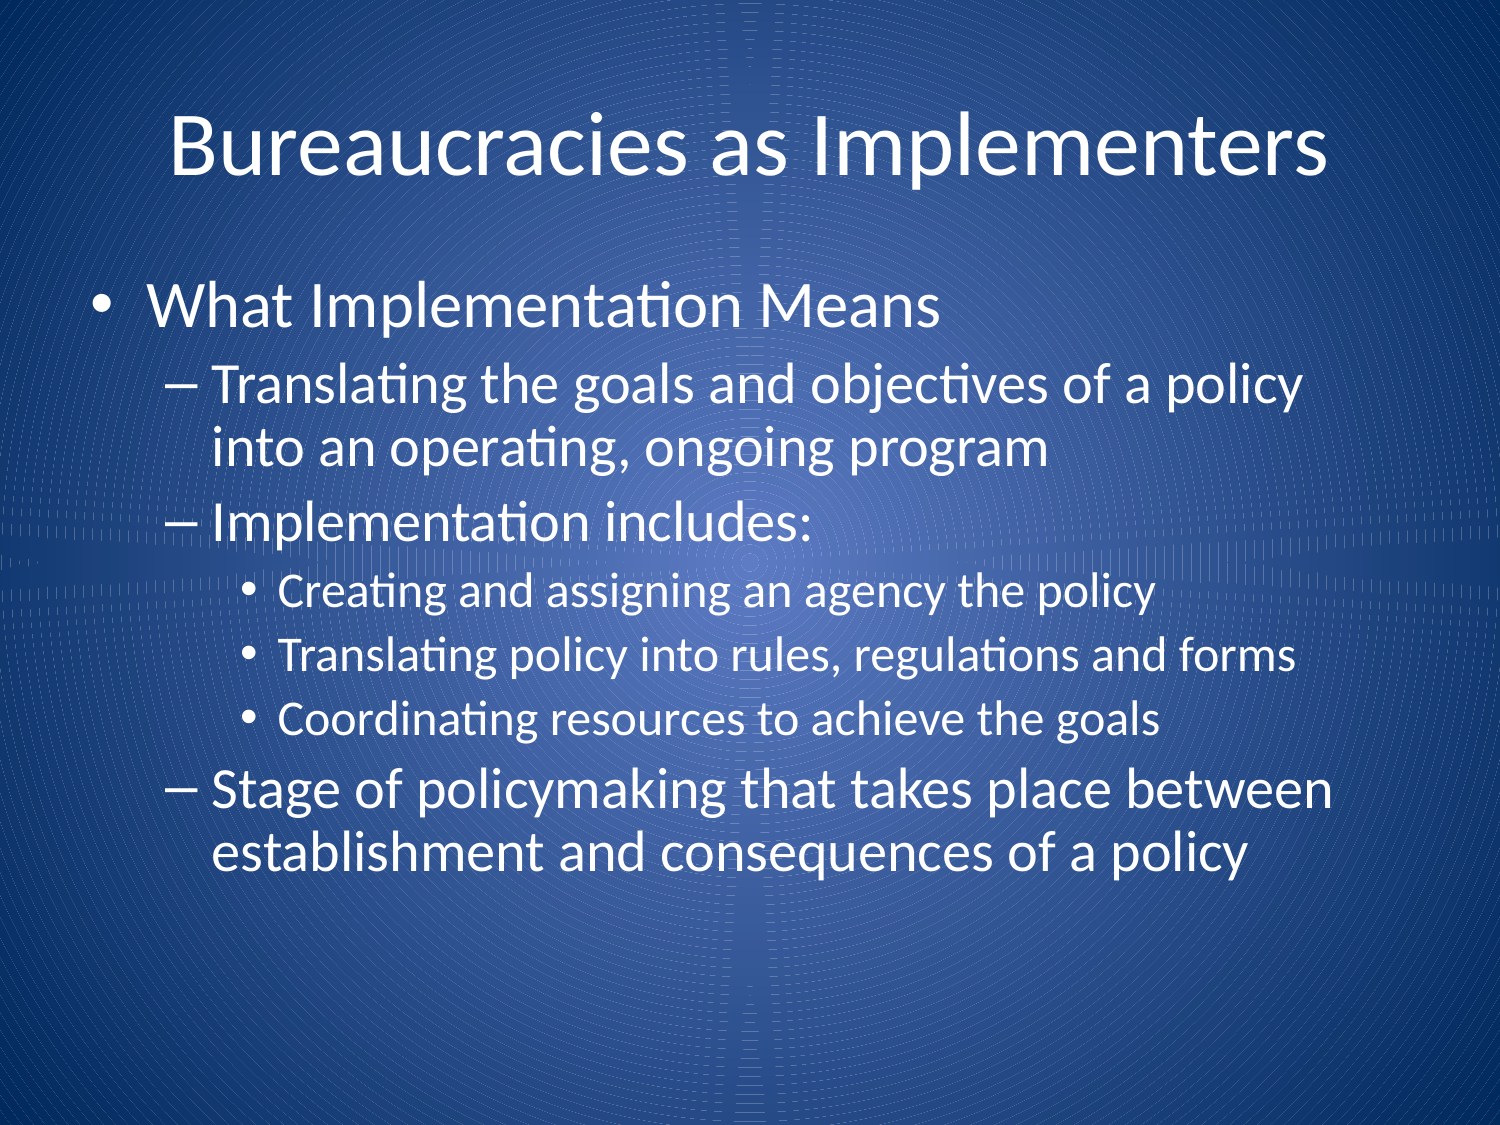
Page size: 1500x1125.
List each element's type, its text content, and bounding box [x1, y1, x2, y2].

title Bureaucracies as Implementers [75, 45, 1425, 233]
list What Implementation Means Translating the goals and objectives of a policy into an operating, ongoing program Implementation includes: Creating and assigning an agency the policy Translating policy into rules, regulations and forms Coordinating resources to achieve the goals Stage of policymaking that takes place between establishment and consequences of a policy [75, 262, 1425, 1038]
